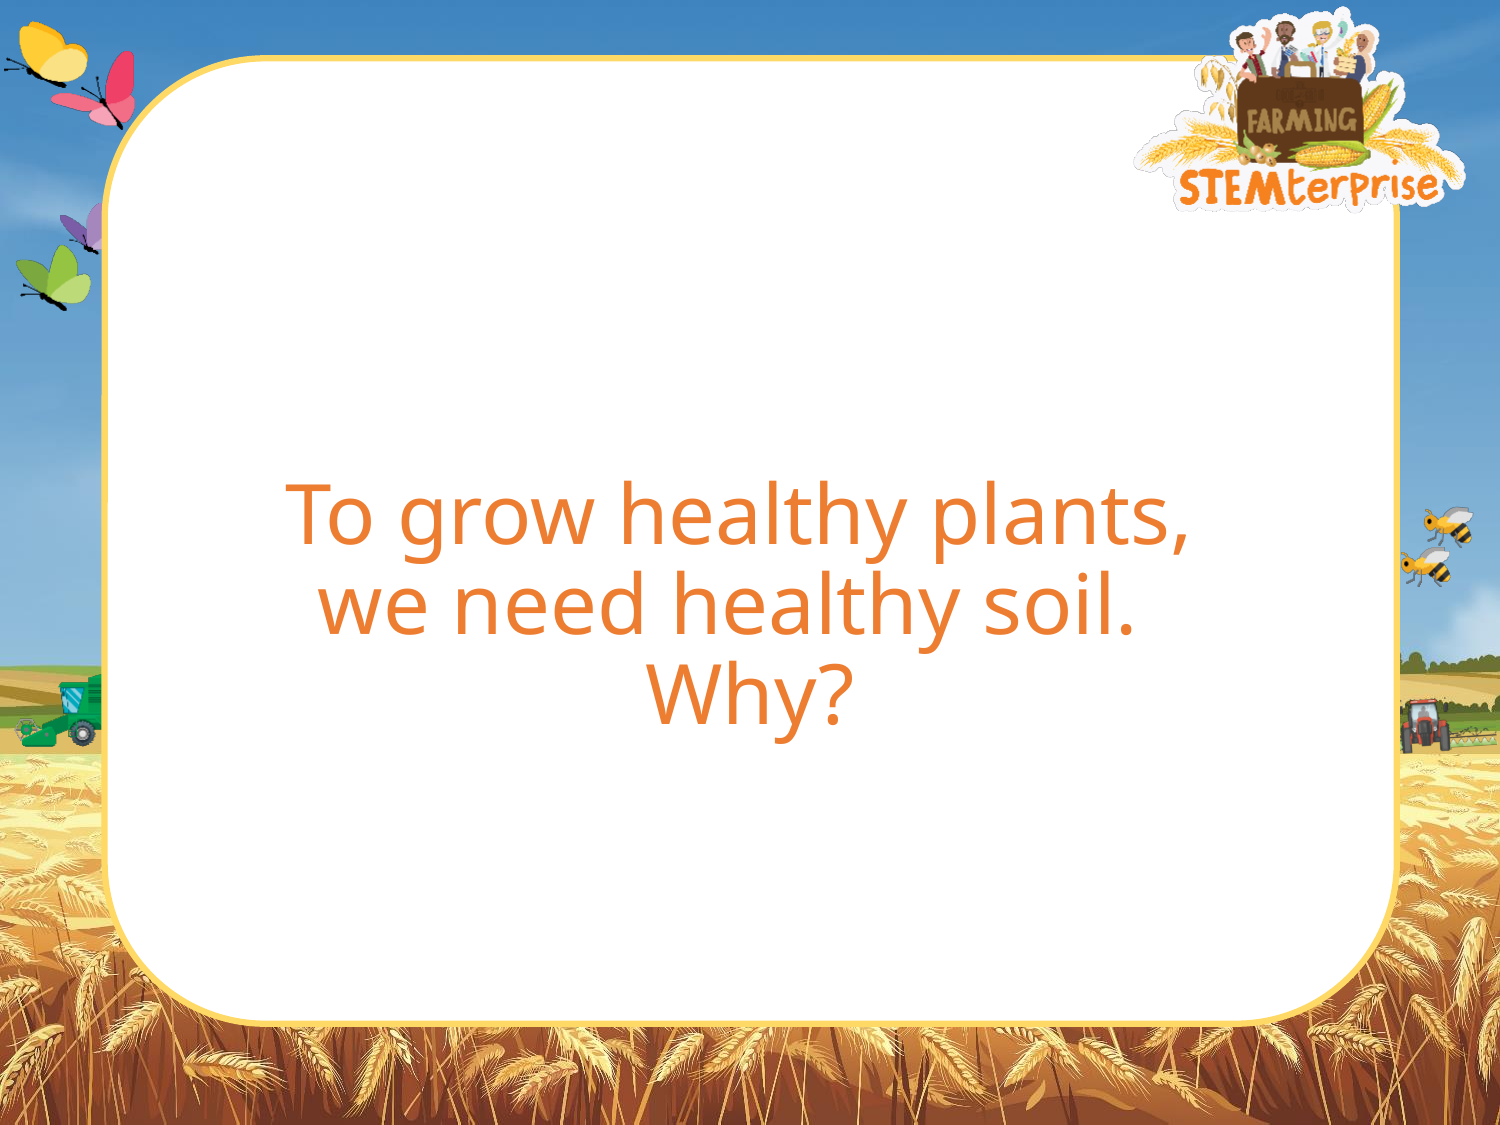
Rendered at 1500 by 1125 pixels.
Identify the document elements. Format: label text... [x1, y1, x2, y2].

text_box To grow healthy plants, we need healthy soil. Why? [141, 221, 1359, 999]
picture [0, 0, 1500, 1125]
